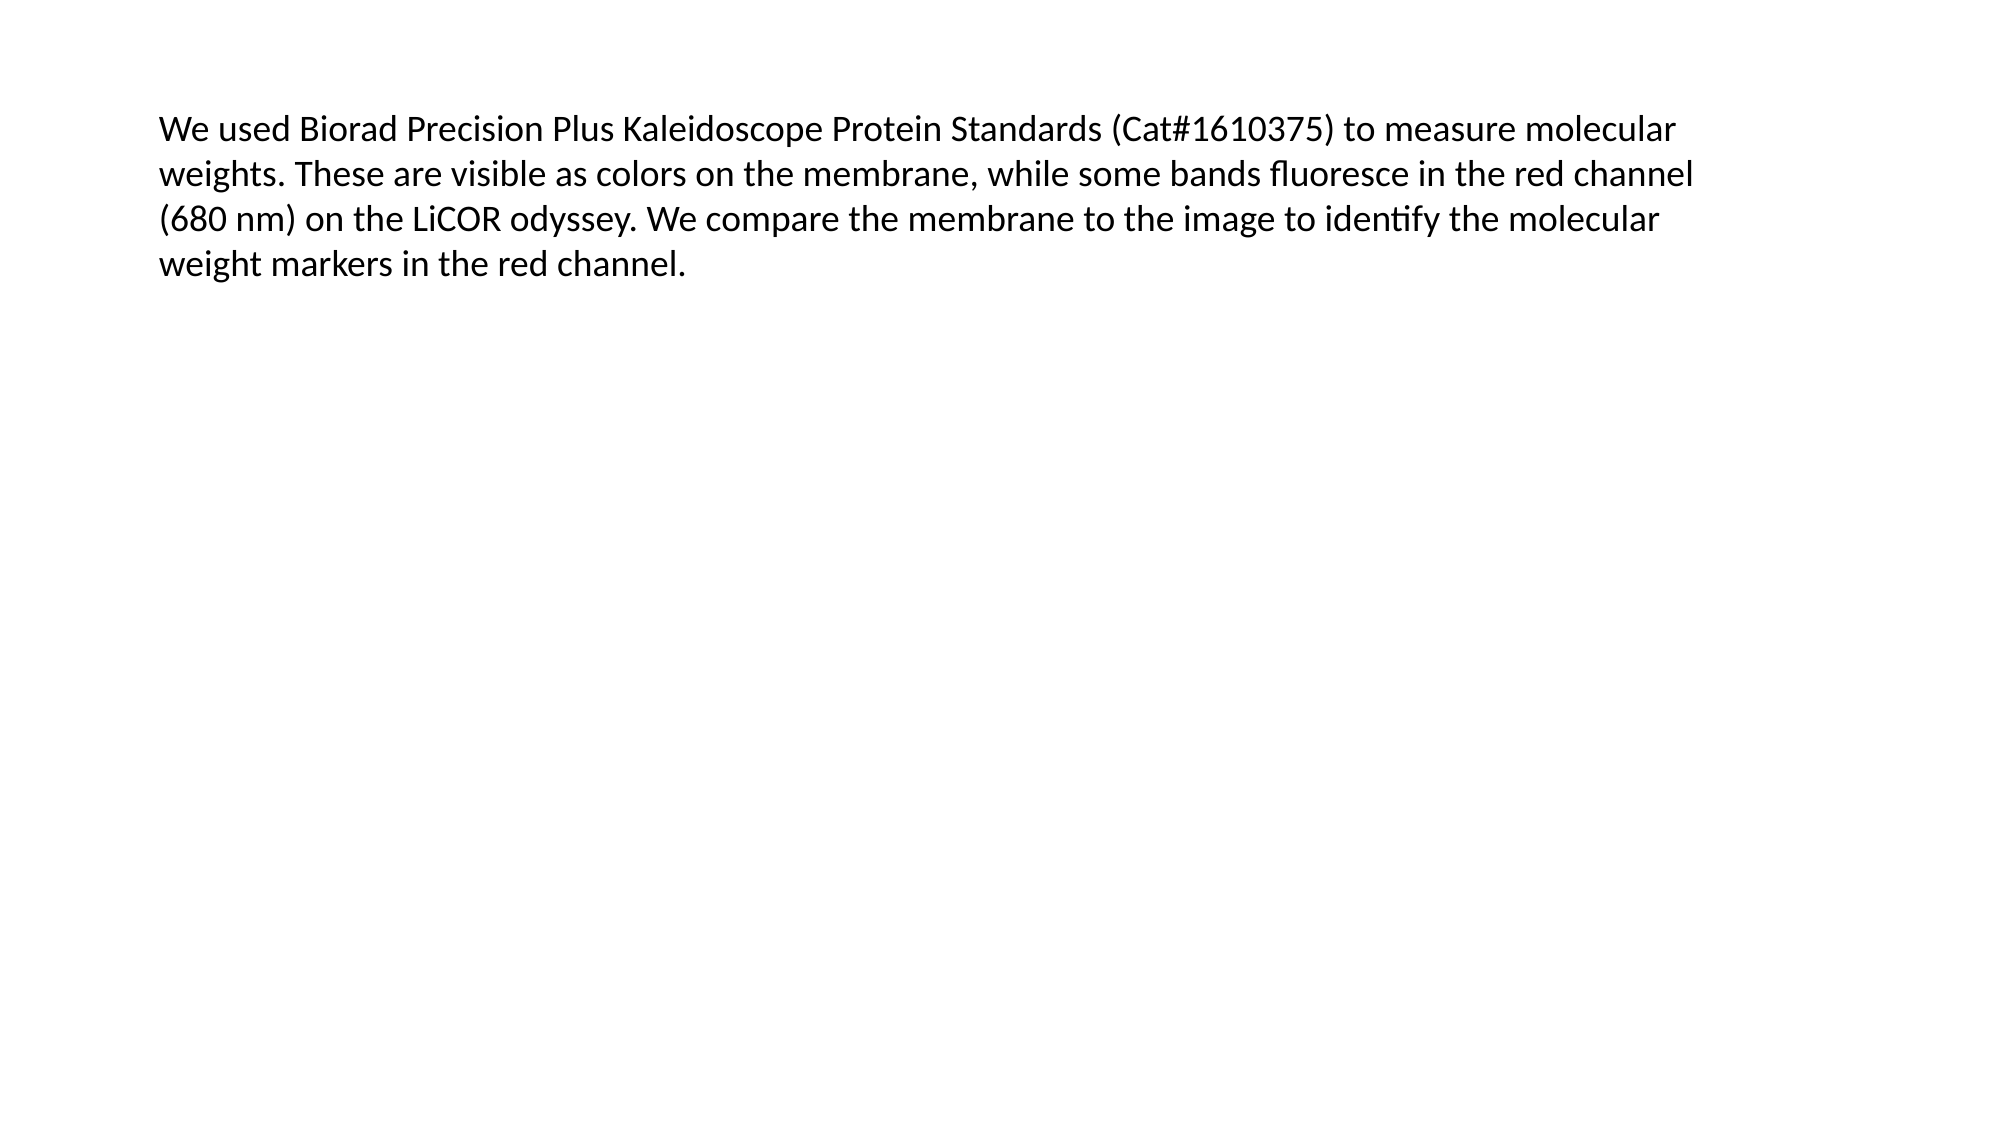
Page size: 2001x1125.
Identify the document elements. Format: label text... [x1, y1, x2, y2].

text_box We used Biorad Precision Plus Kaleidoscope Protein Standards (Cat#1610375) to measure molecular weights. These are visible as colors on the membrane, while some bands fluoresce in the red channel (680 nm) on the LiCOR odyssey. We compare the membrane to the image to identify the molecular weight markers in the red channel. [144, 96, 1754, 291]
